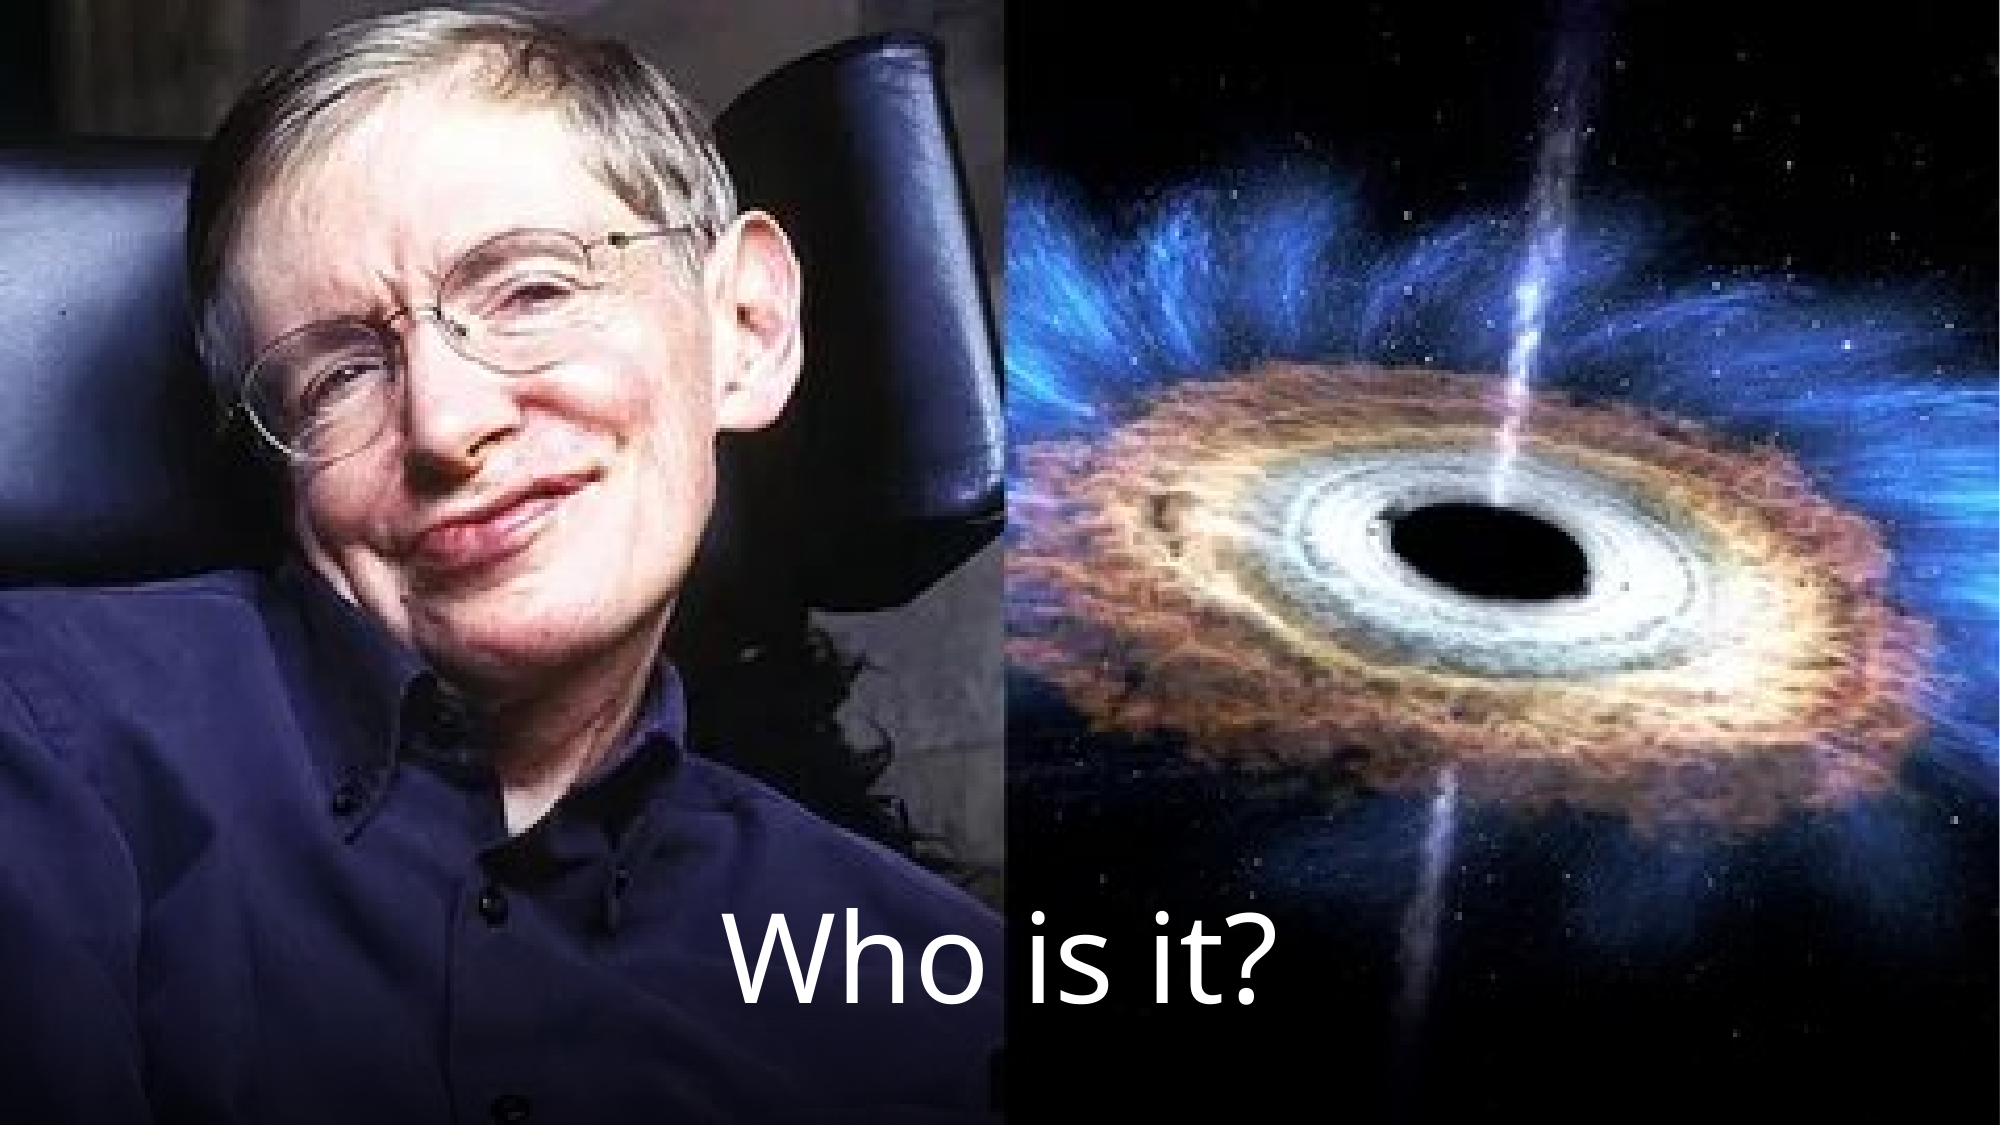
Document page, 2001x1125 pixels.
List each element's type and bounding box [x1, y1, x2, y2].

list [0, 0, 2000, 1125]
